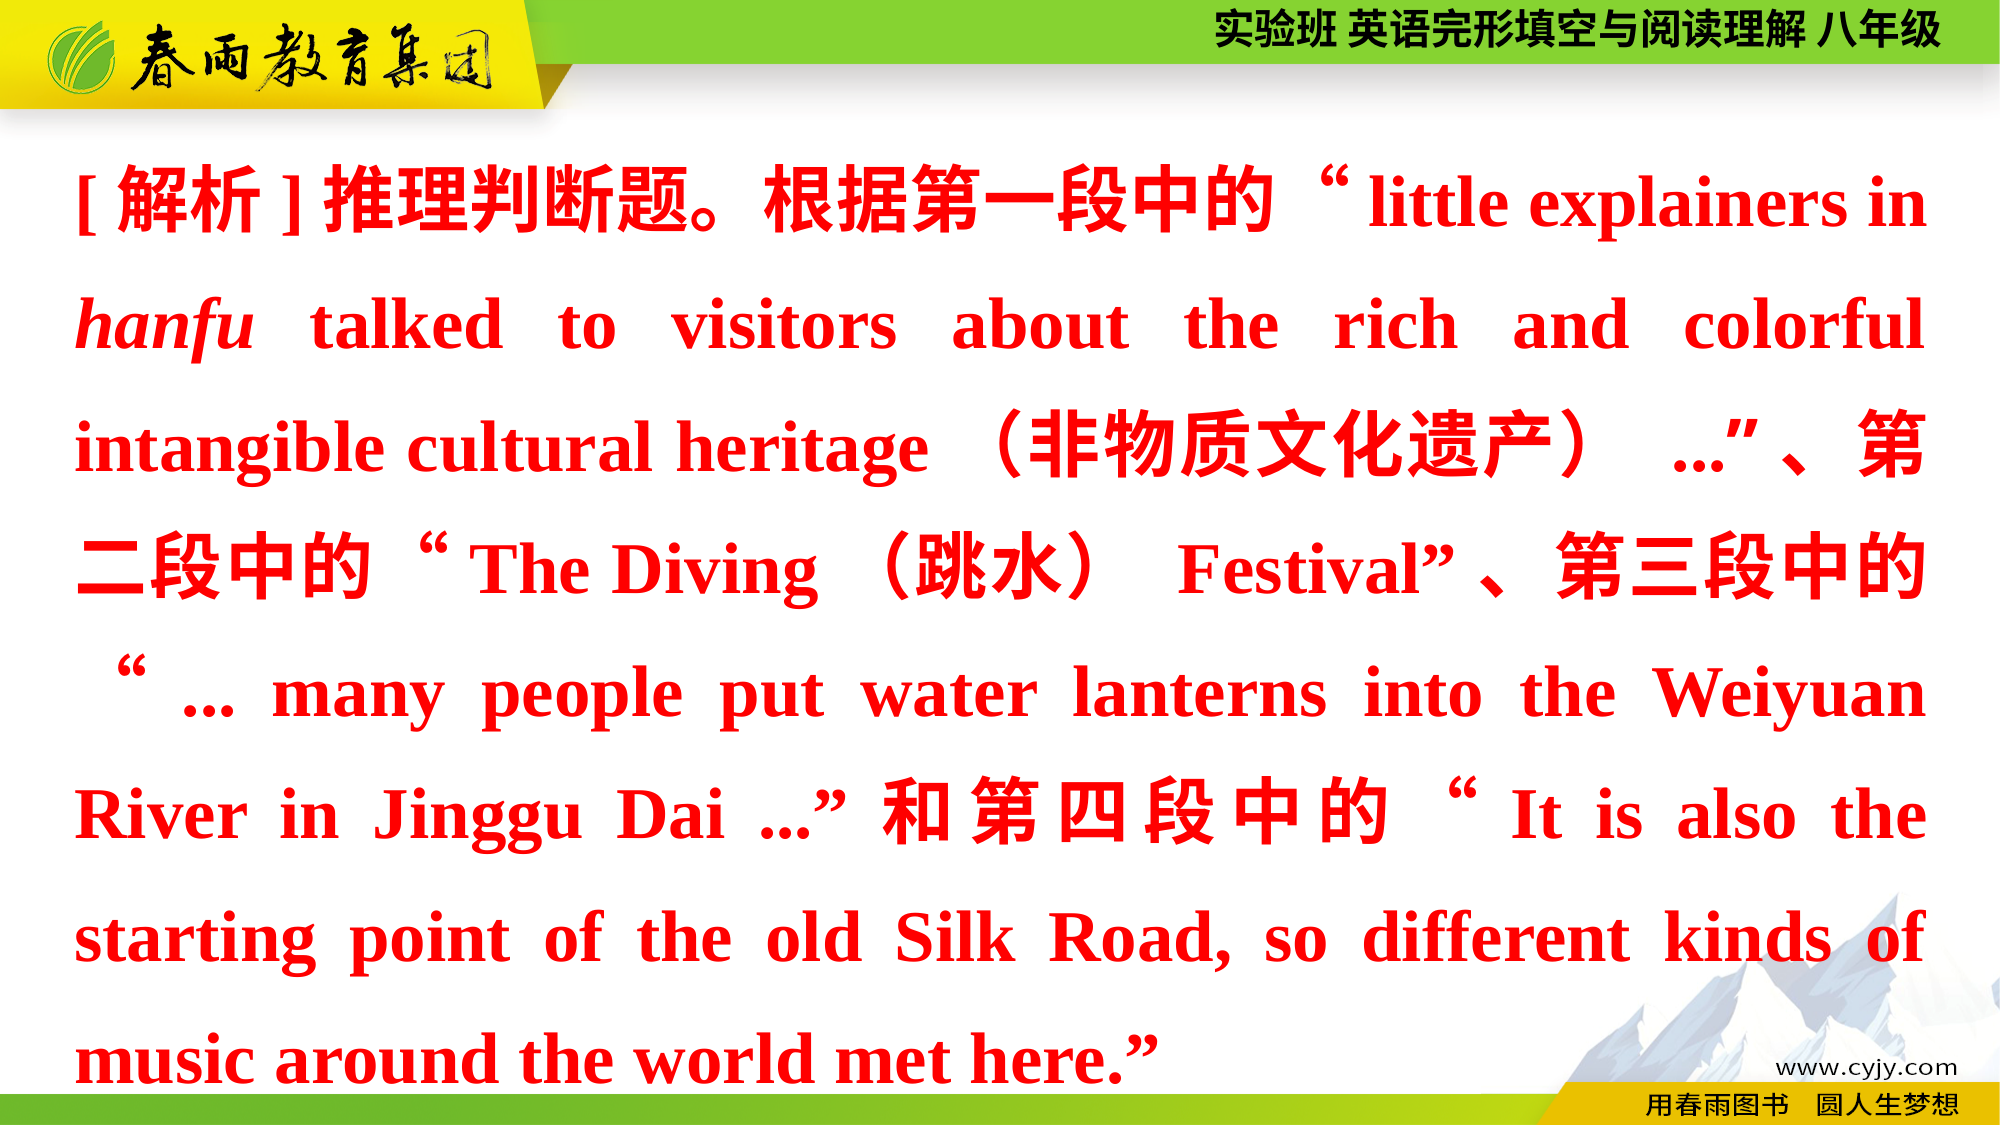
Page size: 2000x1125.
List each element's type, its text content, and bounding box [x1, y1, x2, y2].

list [解析]推理判断题。根据第一段中的“little explainers in hanfu talked to visitors about the rich and colorful intangible cultural heritage（非物质文化遗产） ...”、第二段中的“The Diving（跳水） Festival”、第三段中的“... many people put water lanterns into the Weiyuan River in Jinggu Dai ...”和第四段中的“It is also the starting point of the old Silk Road, so different kinds of music around the world met here.” [59, 110, 1944, 1102]
picture [0, 0, 2000, 1125]
